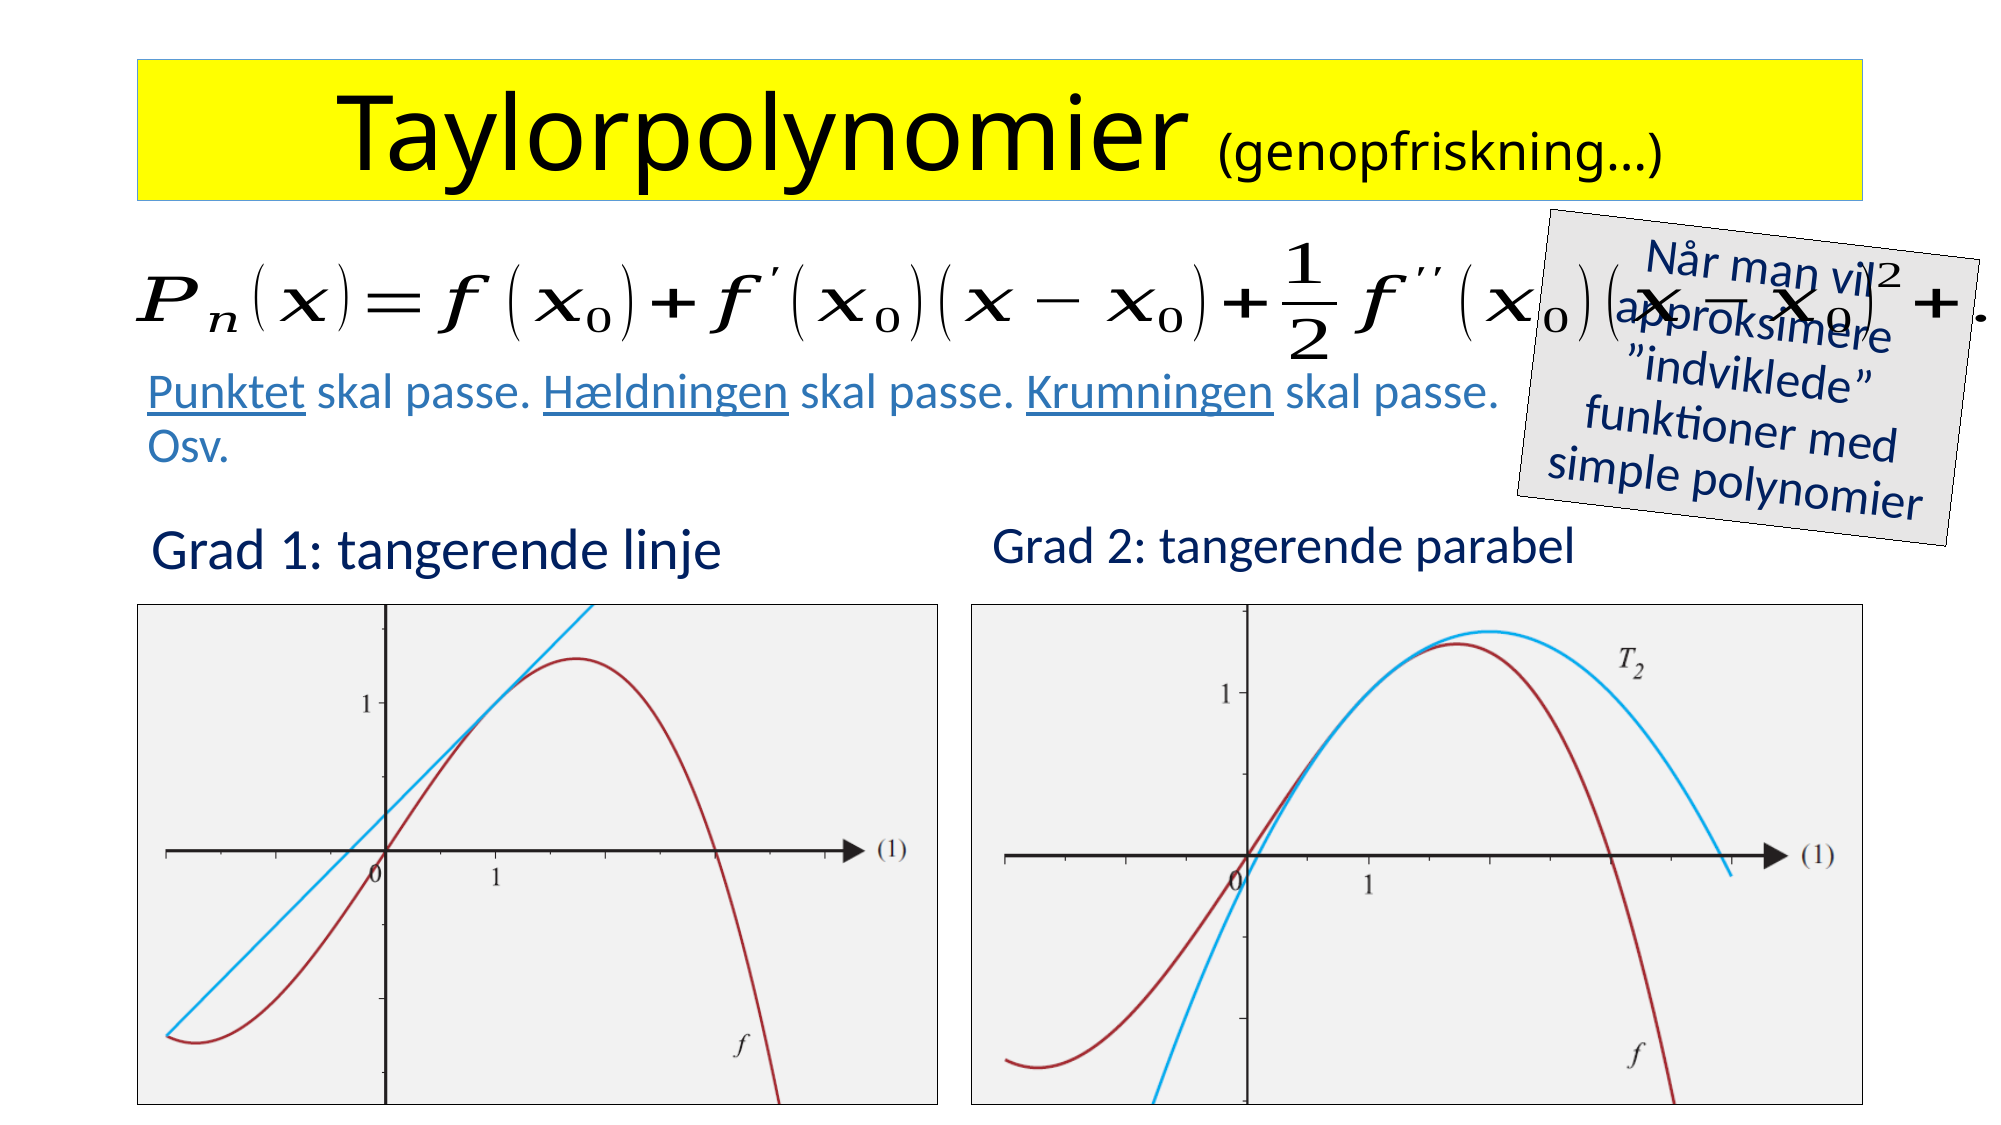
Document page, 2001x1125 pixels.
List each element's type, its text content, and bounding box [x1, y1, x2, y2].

text_box Når man vil approksimere ”indviklede” funktioner med simple polynomier [1517, 209, 1980, 547]
picture [971, 604, 1863, 1105]
text_box Grad 1: tangerende linje [112, 511, 763, 597]
text_box Punktet skal passe. Hældningen skal passe. Krumningen skal passe. Osv. [132, 358, 1530, 483]
text_box Taylorpolynomier (genopfriskning…) [137, 59, 1863, 201]
picture [137, 604, 938, 1105]
text_box Grad 2: tangerende parabel [958, 511, 1610, 597]
